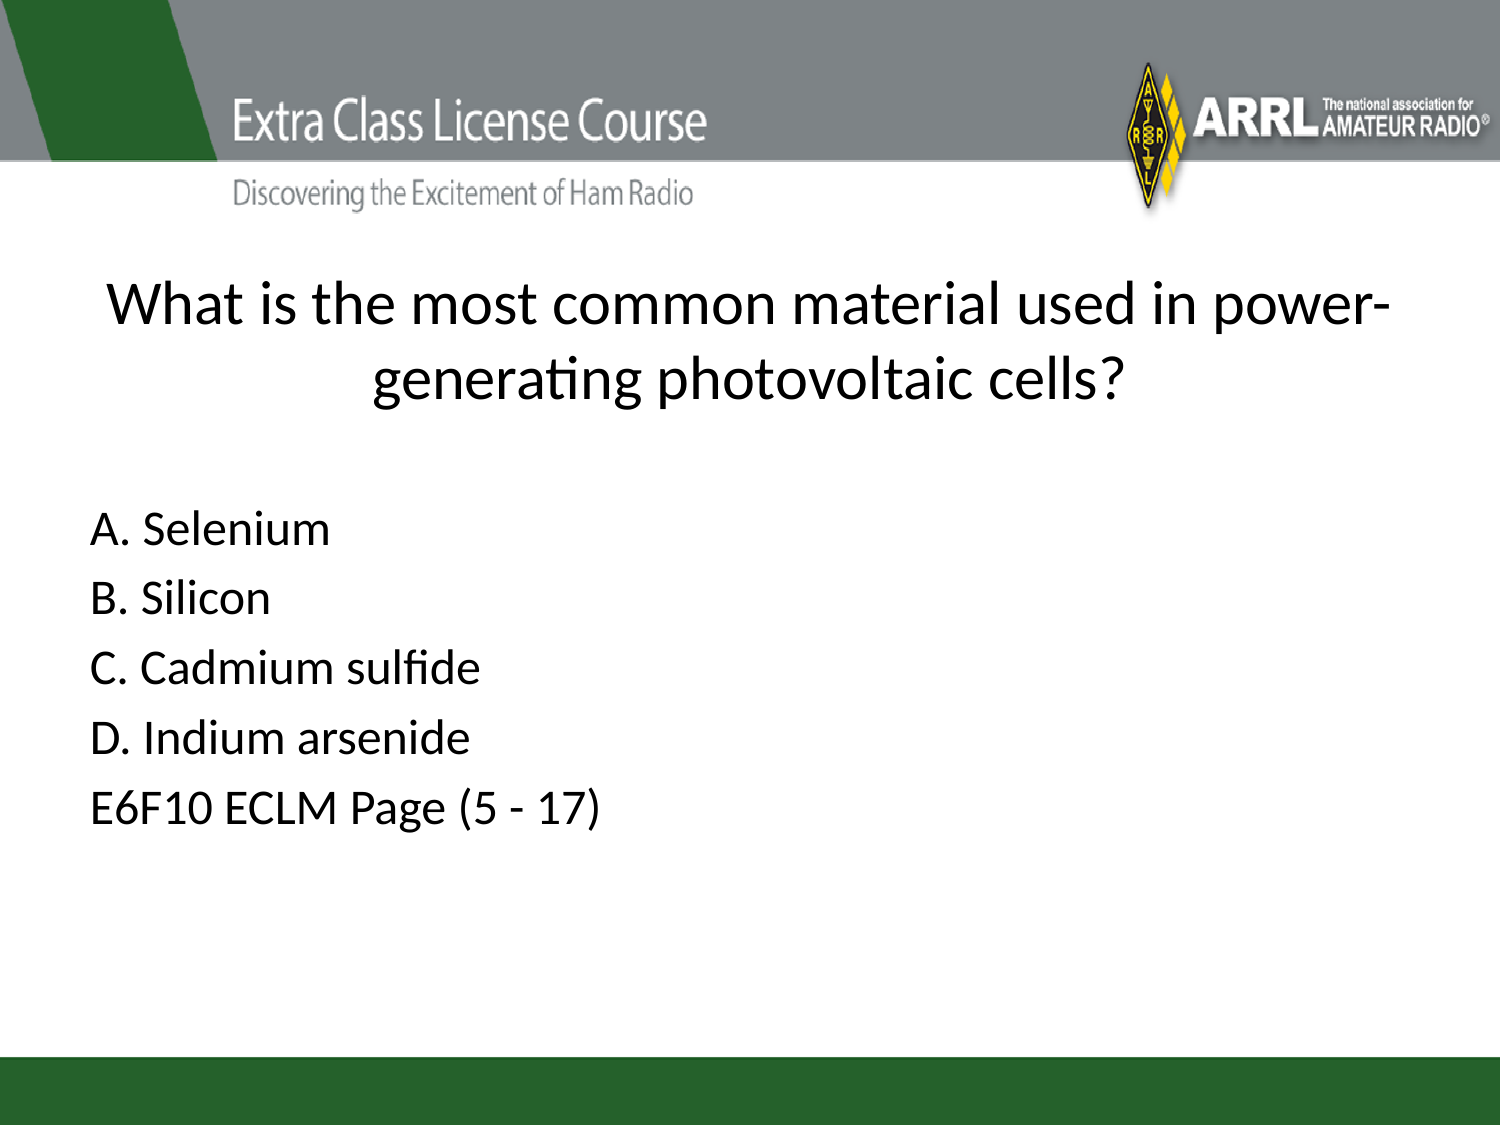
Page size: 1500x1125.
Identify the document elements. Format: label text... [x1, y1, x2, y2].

title What is the most common material used in power-generating photovoltaic cells? [75, 254, 1425, 435]
list A. Selenium B. Silicon C. Cadmium sulfide D. Indium arsenide E6F10 ECLM Page (5 - 17) [75, 487, 1425, 1005]
picture [0, 0, 1500, 1125]
